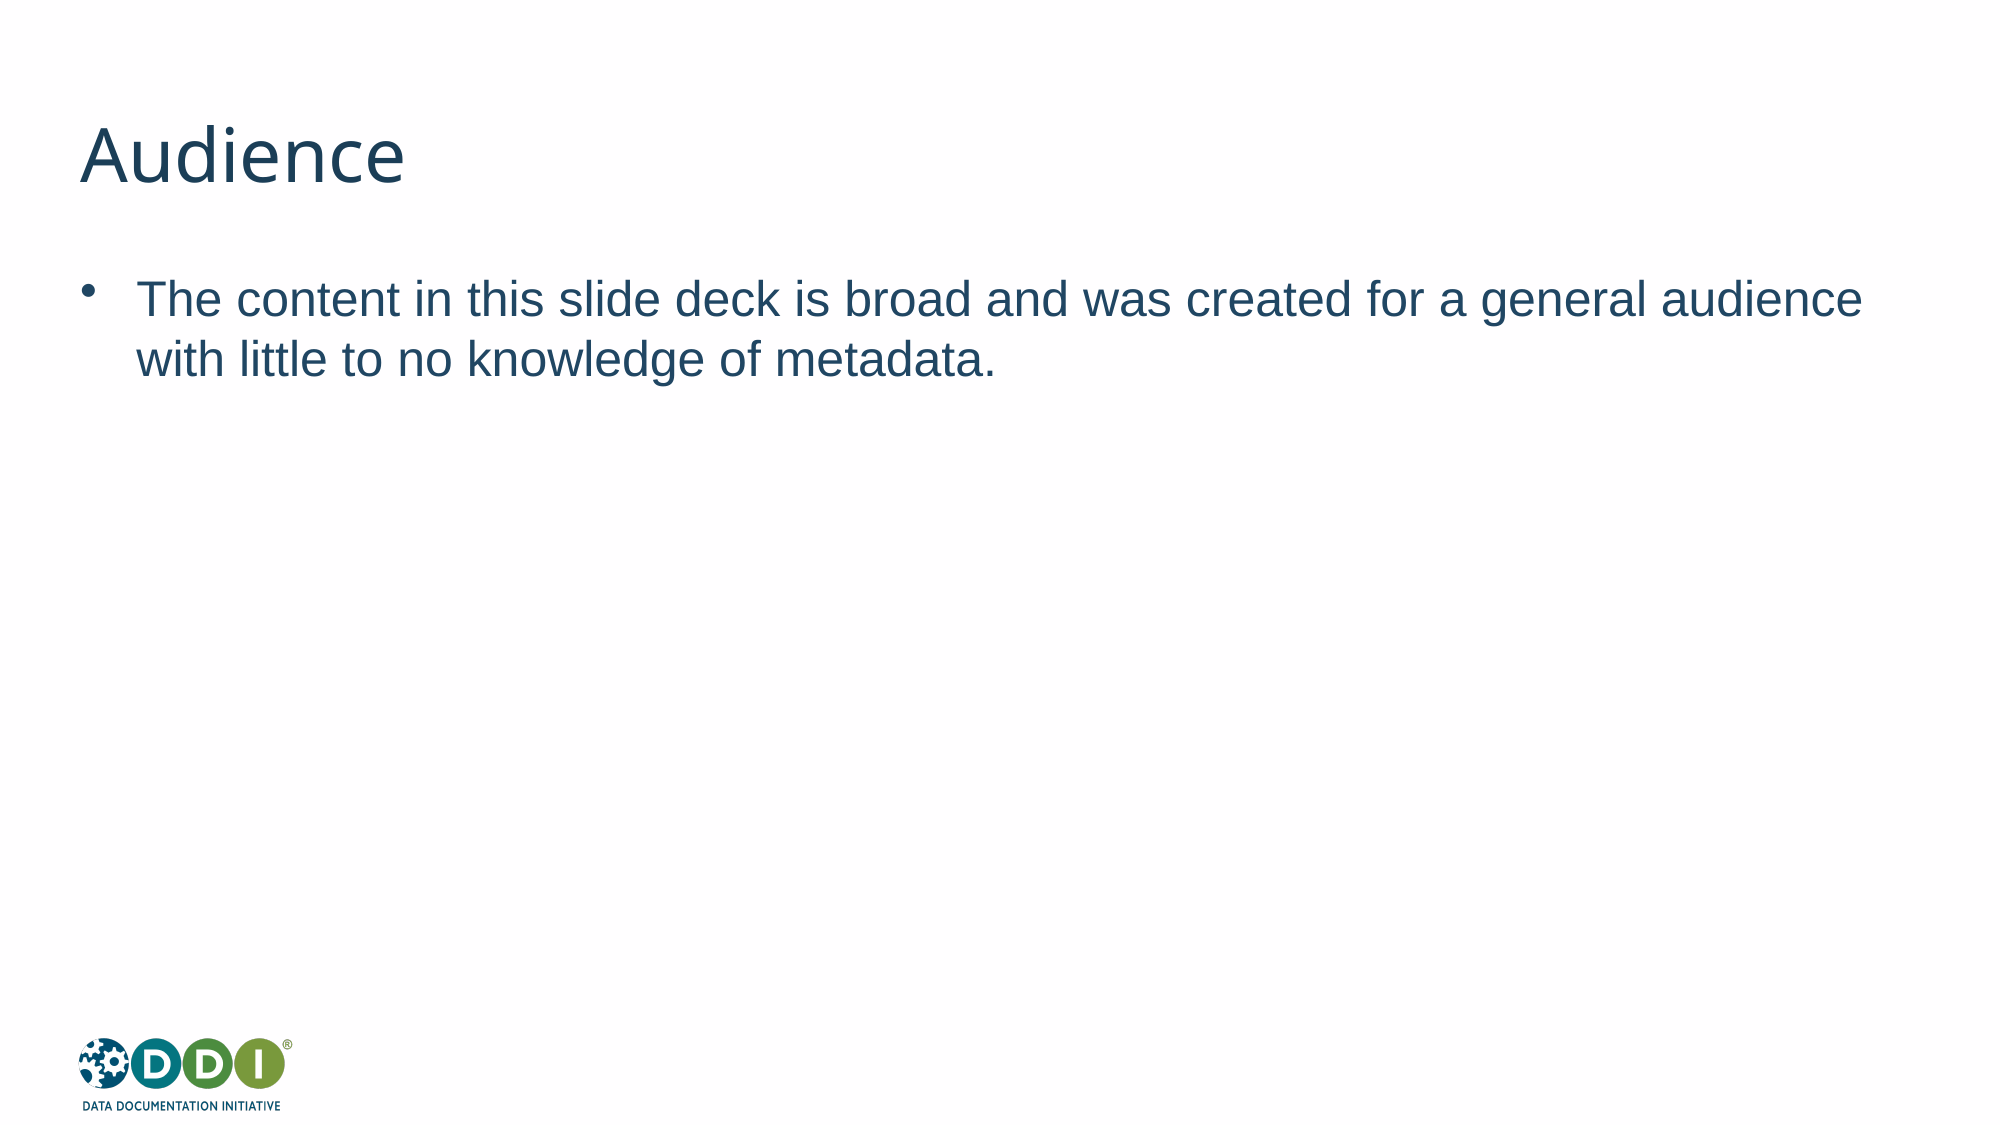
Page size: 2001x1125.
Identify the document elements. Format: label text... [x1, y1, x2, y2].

title Audience [65, 59, 1916, 247]
list The content in this slide deck is broad and was created for a general audience with little to no knowledge of metadata. [65, 259, 1916, 1019]
picture [65, 1032, 305, 1115]
